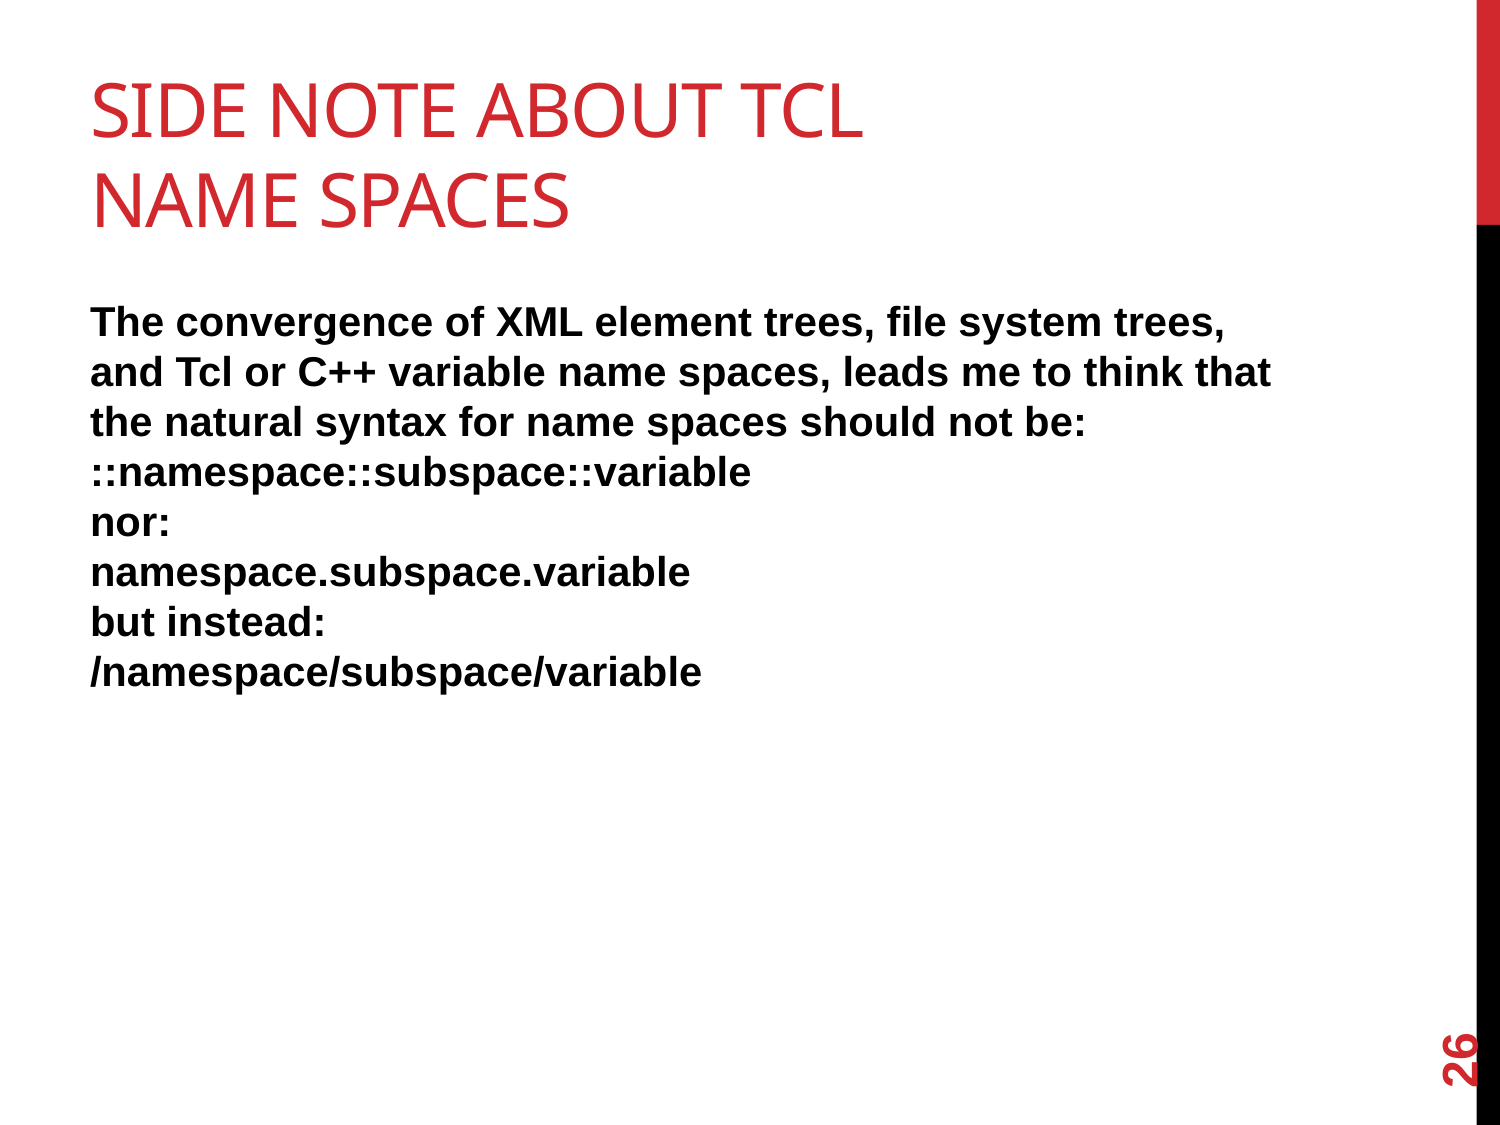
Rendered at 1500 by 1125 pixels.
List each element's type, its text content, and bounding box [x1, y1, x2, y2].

list The convergence of XML element trees, file system trees, and Tcl or C++ variable name spaces, leads me to think that the natural syntax for name spaces should not be: ::namespace::subspace::variable nor: namespace.subspace.variable but instead: /namespace/subspace/variable [75, 287, 1325, 1005]
slide_number 26 [1427, 887, 1488, 1104]
title Side note about Tcl name spaces [75, 25, 1025, 250]
